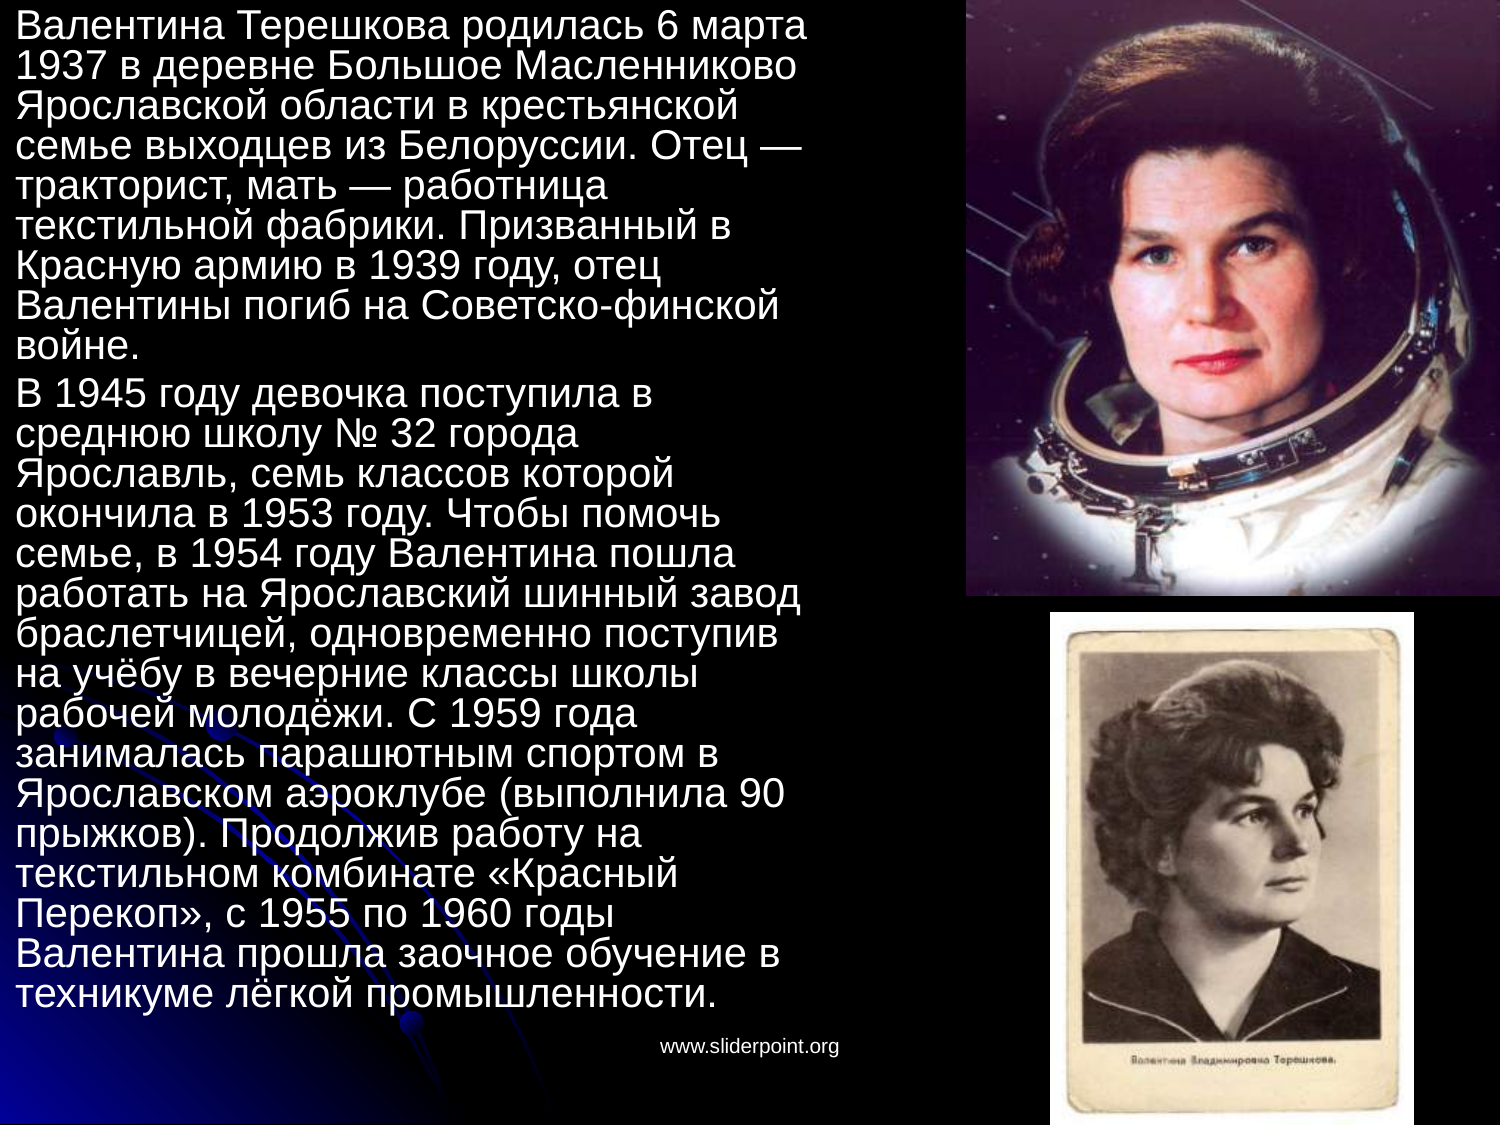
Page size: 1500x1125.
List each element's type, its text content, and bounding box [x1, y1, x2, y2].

subtitle Валентина Терешкова родилась 6 марта 1937 в деревне Большое Масленниково Ярославской области в крестьянской семье выходцев из Белоруссии. Отец — тракторист, мать — работница текстильной фабрики. Призванный в Красную армию в 1939 году, отец Валентины погиб на Советско-финской войне. В 1945 году девочка поступила в среднюю школу № 32 города Ярославль, семь классов которой окончила в 1953 году. Чтобы помочь семье, в 1954 году Валентина пошла работать на Ярославский шинный завод браслетчицей, одновременно поступив на учёбу в вечерние классы школы рабочей молодёжи. С 1959 года занималась парашютным спортом в Ярославском аэроклубе (выполнила 90 прыжков). Продолжив работу на текстильном комбинате «Красный Перекоп», с 1955 по 1960 годы Валентина прошла заочное обучение в техникуме лёгкой промышленности. [0, 0, 826, 1125]
picture [966, 0, 1500, 597]
picture [1049, 612, 1414, 1125]
footer www.sliderpoint.org [512, 1024, 988, 1101]
